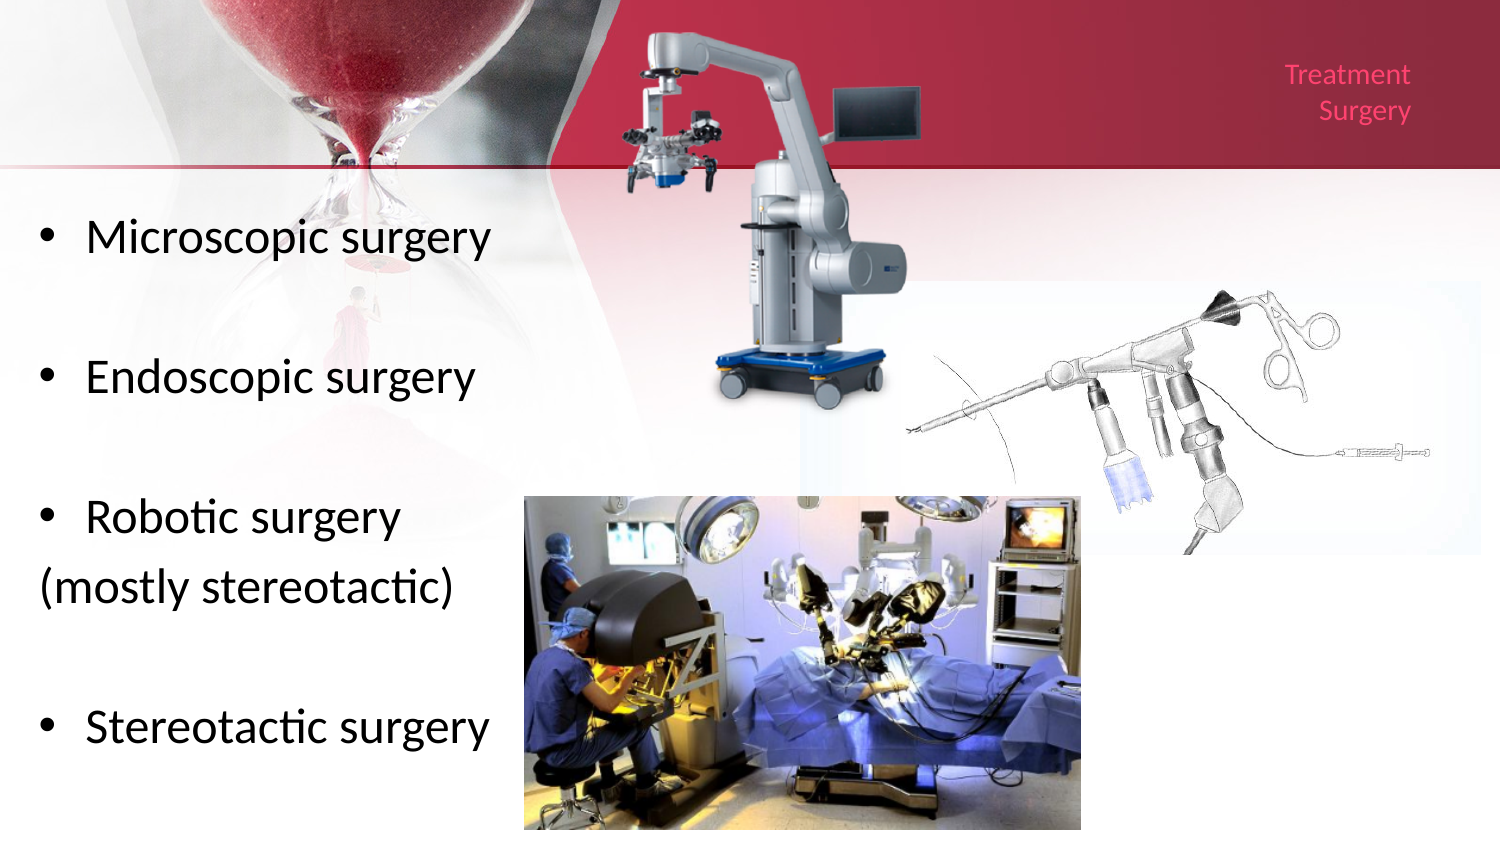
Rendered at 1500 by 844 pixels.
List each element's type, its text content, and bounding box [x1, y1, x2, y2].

title Treatment Surgery [73, 46, 368, 172]
picture [0, 0, 1500, 844]
title Treatment Surgery [1173, 46, 1427, 172]
list Microscopic surgery Endoscopic surgery Robotic surgery (mostly stereotactic) Stereotactic surgery [23, 196, 751, 798]
